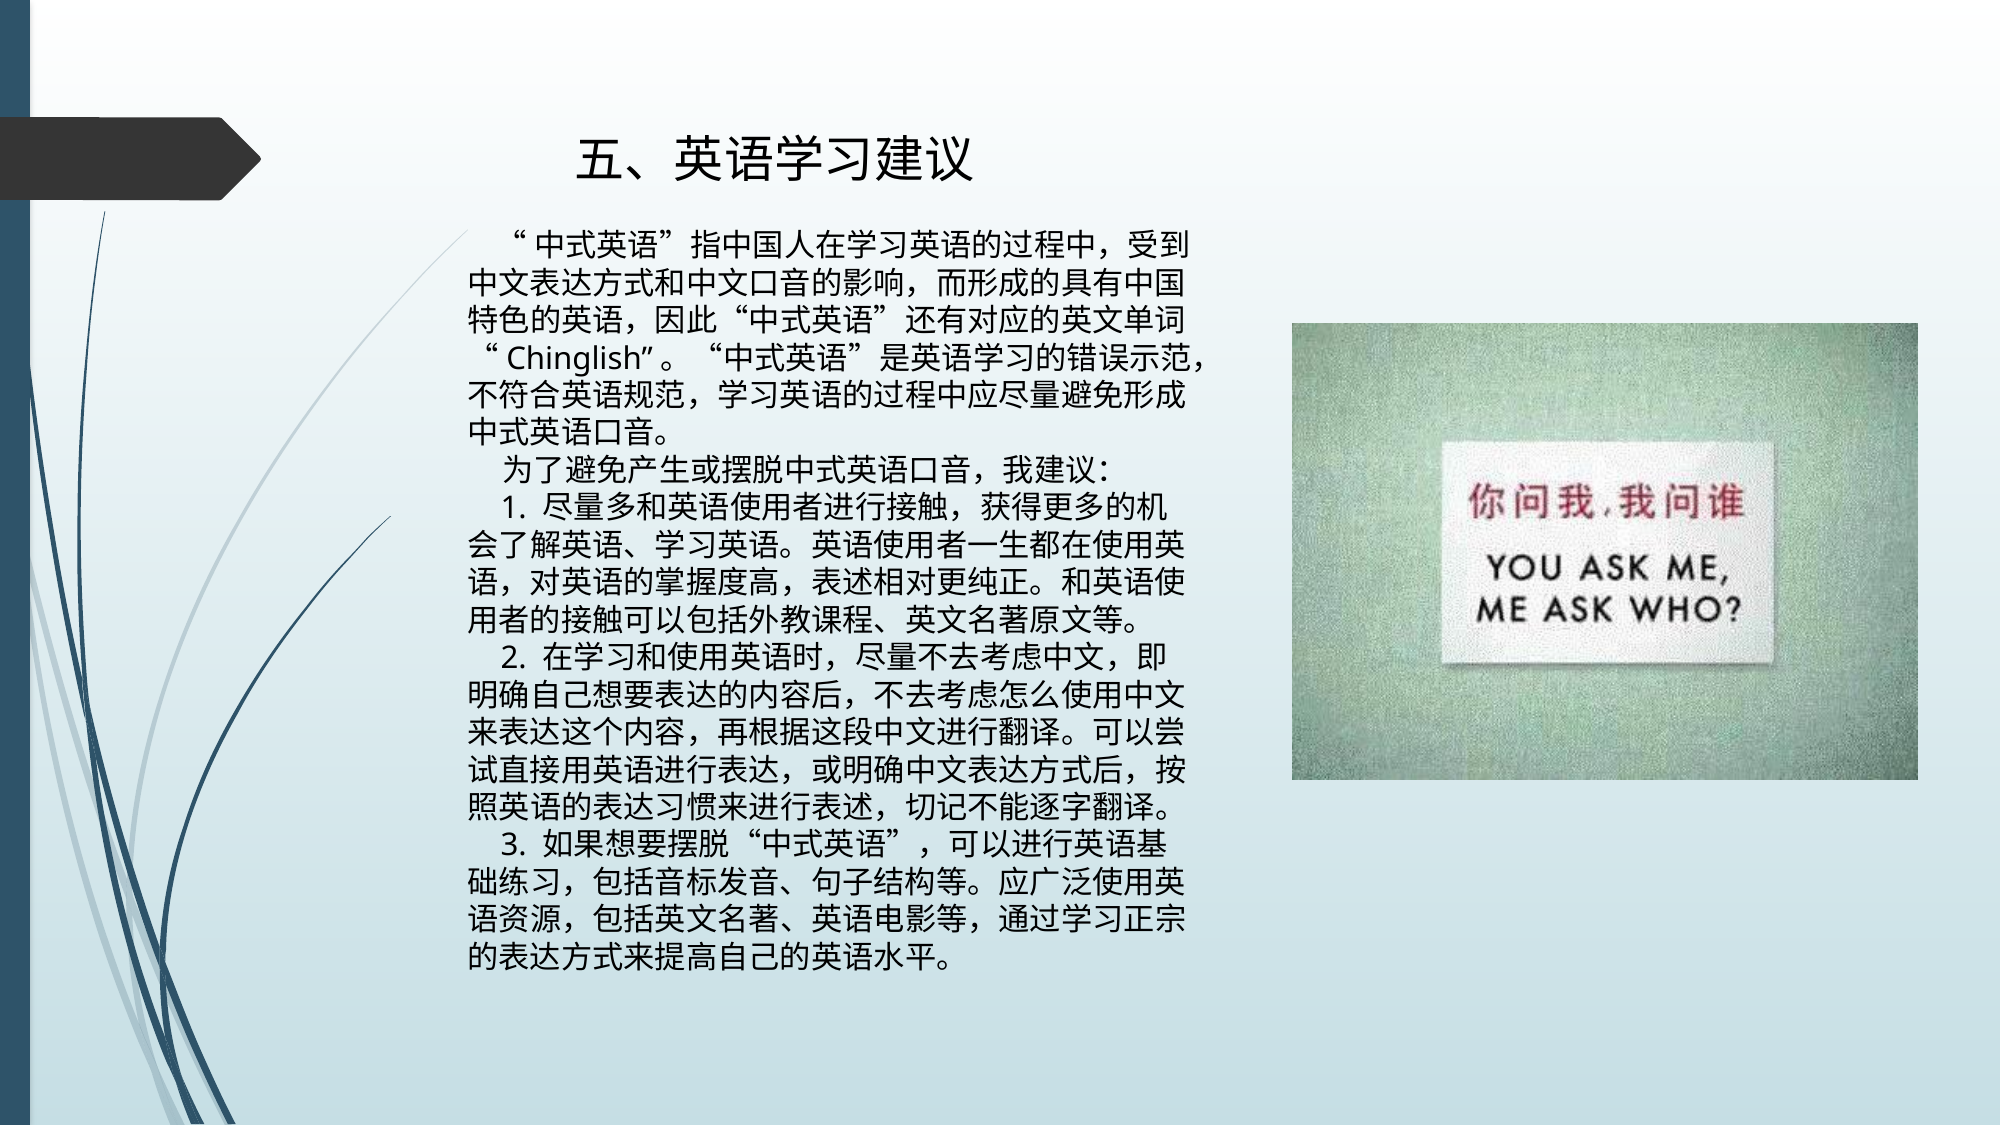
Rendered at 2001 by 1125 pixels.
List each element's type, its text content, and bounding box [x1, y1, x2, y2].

picture [1292, 323, 1918, 781]
text_box “中式英语”指中国人在学习英语的过程中，受到中文表达方式和中文口音的影响，而形成的具有中国特色的英语，因此“中式英语”还有对应的英文单词“Chinglish”。“中式英语”是英语学习的错误示范，不符合英语规范，学习英语的过程中应尽量避免形成中式英语口音。 为了避免产生或摆脱中式英语口音，我建议： 1. 尽量多和英语使用者进行接触，获得更多的机会了解英语、学习英语。英语使用者一生都在使用英语，对英语的掌握度高，表述相对更纯正。和英语使用者的接触可以包括外教课程、英文名著原文等。 2. 在学习和使用英语时，尽量不去考虑中文，即明确自己想要表达的内容后，不去考虑怎么使用中文来表达这个内容，再根据这段中文进行翻译。可以尝试直接用英语进行表达，或明确中文表达方式后，按照英语的表达习惯来进行表述，切记不能逐字翻译。 3. 如果想要摆脱“中式英语”，可以进行英语基础练习，包括音标发音、句子结构等。应广泛使用英语资源，包括英文名著、英语电影等，通过学习正宗的表达方式来提高自己的英语水平。 [452, 218, 1212, 982]
text_box 五、英语学习建议 [559, 120, 1269, 195]
